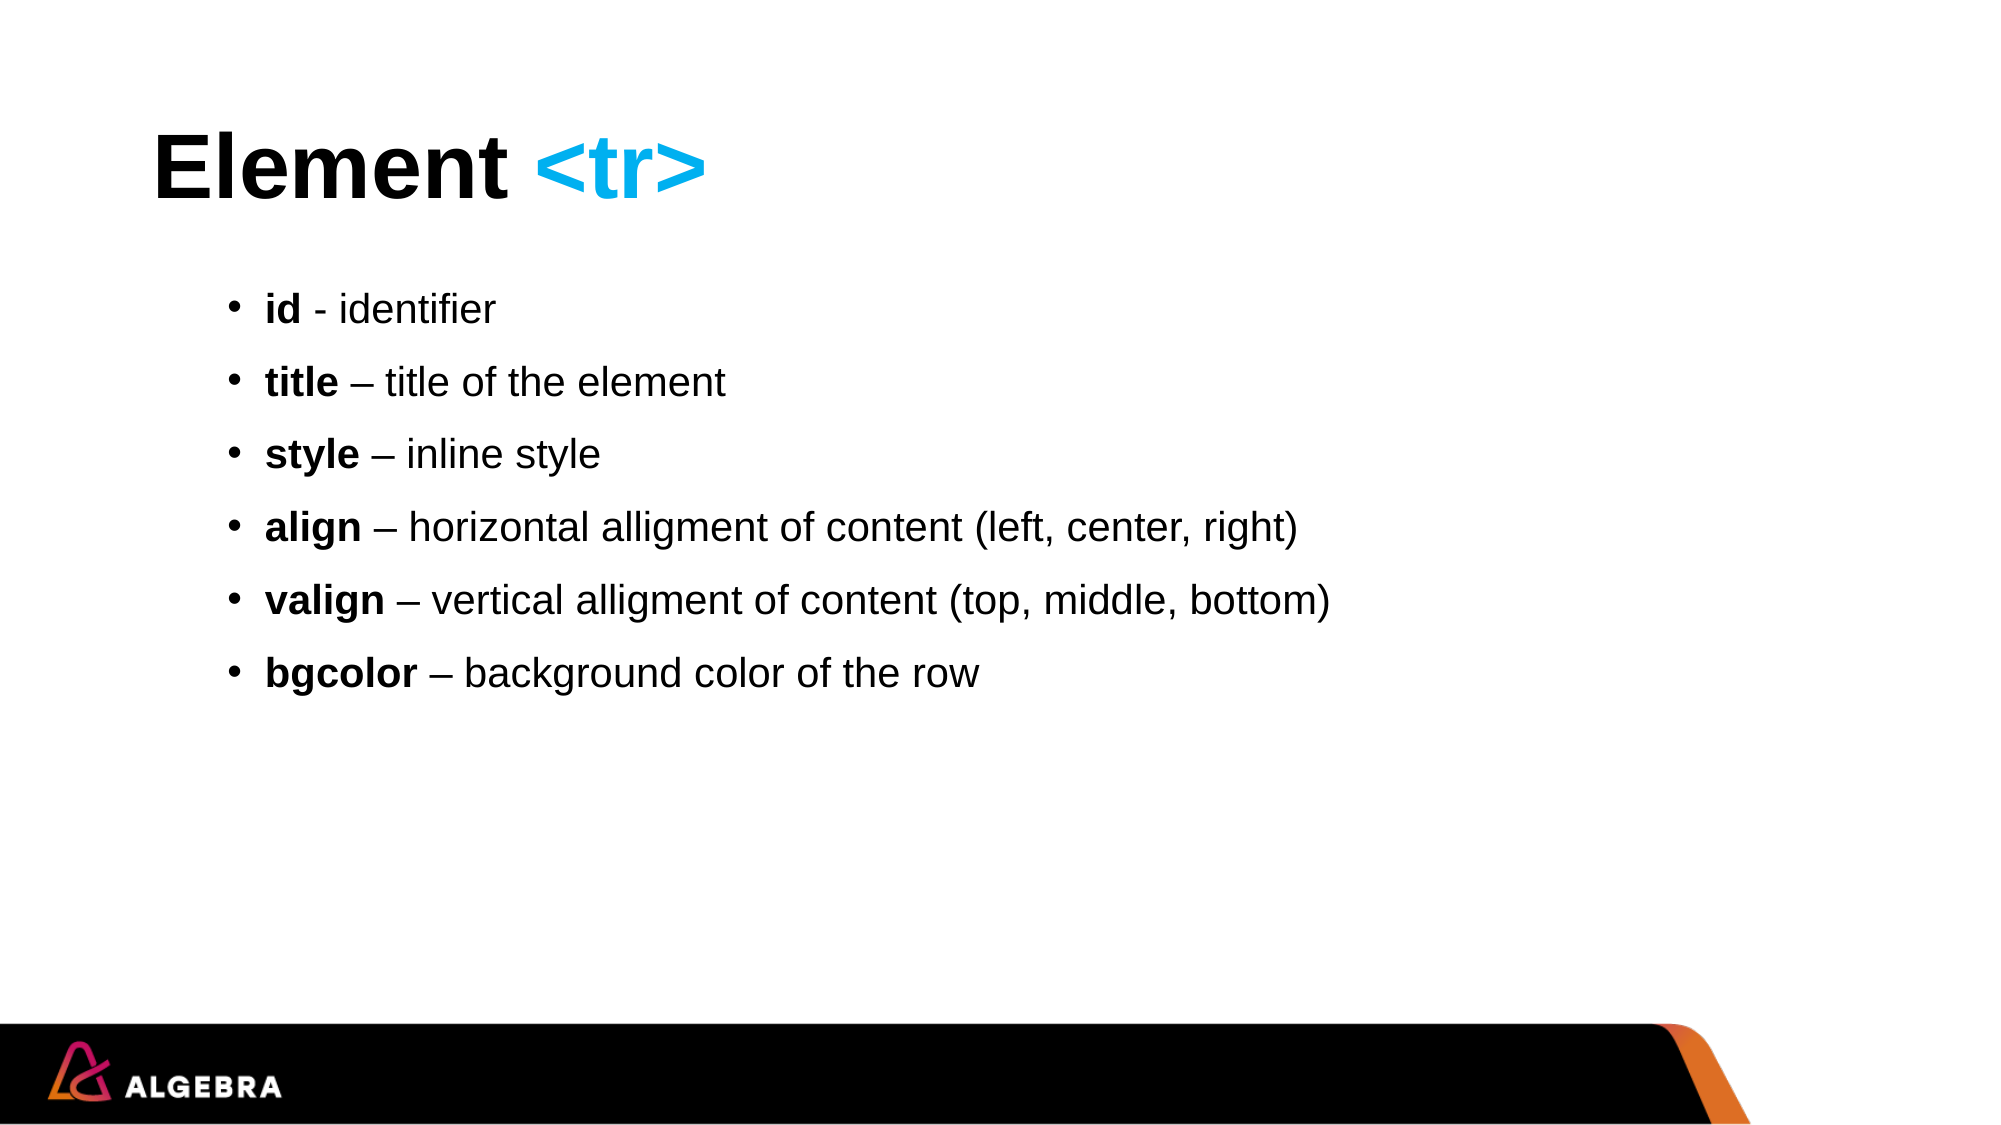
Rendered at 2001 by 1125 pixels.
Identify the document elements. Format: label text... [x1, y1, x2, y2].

picture [0, 1023, 1958, 1125]
title Element <tr> [137, 59, 1863, 261]
list id - identifier title – title of the element style – inline style align – horizontal alligment of content (left, center, right) valign – vertical alligment of content (top, middle, bottom) bgcolor – background color of the row [137, 261, 1863, 1094]
